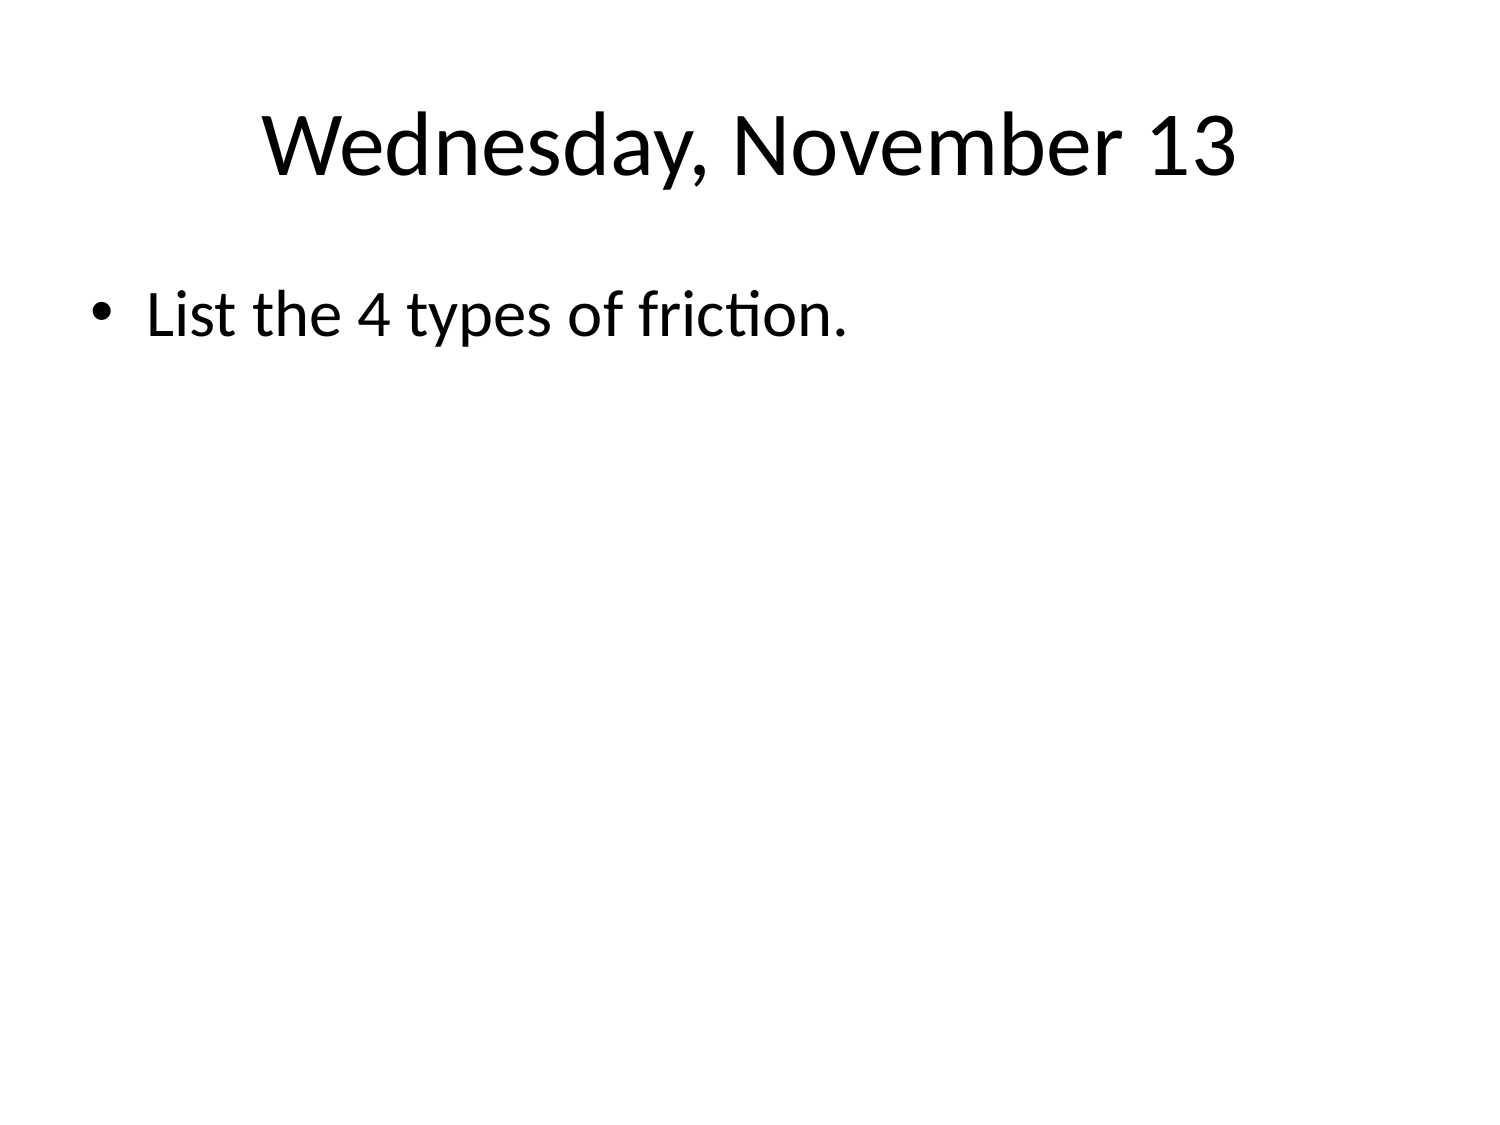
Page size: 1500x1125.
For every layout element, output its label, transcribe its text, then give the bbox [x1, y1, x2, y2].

list List the 4 types of friction. [75, 262, 1425, 1005]
title Wednesday, November 13 [75, 45, 1425, 233]
